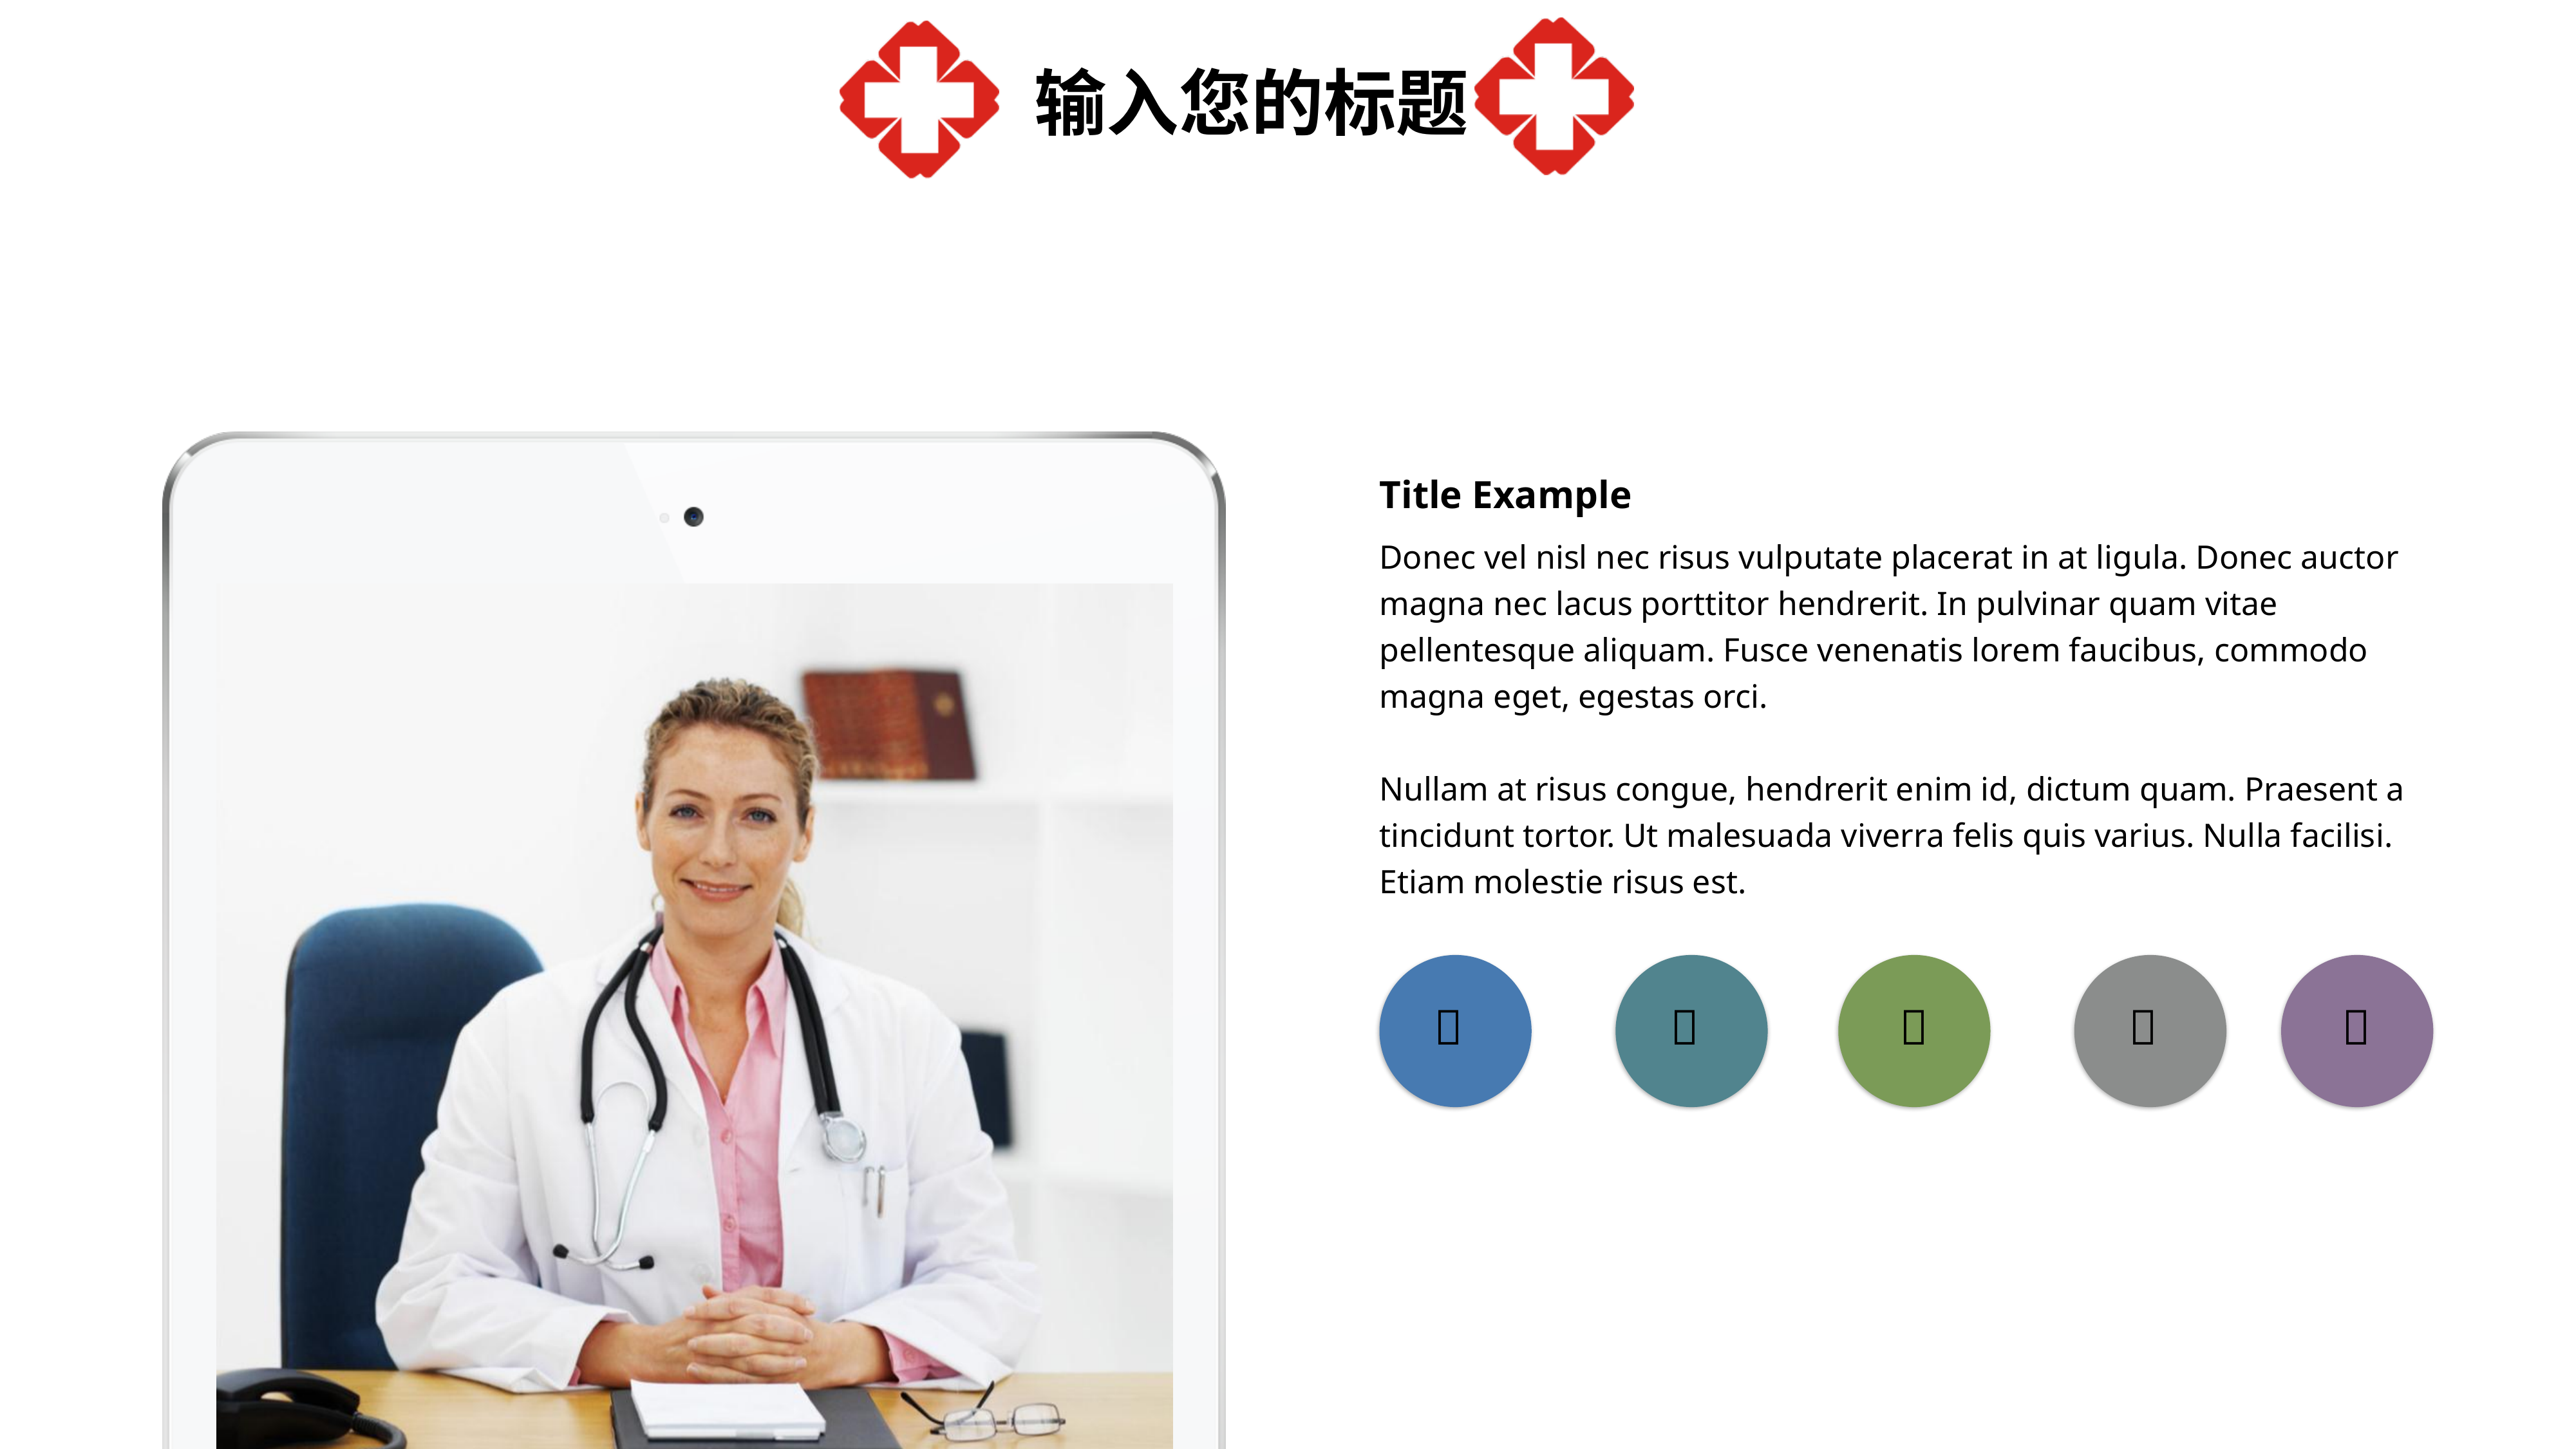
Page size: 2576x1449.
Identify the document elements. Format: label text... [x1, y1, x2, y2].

list Title Example [1379, 457, 2434, 529]
list  [2085, 978, 2215, 1074]
picture [839, 20, 999, 178]
list  [1626, 978, 1756, 1074]
picture [162, 431, 1226, 1449]
list  [1390, 978, 1520, 1074]
list  [2292, 978, 2421, 1074]
list  [1849, 978, 1979, 1074]
picture [1474, 17, 1634, 176]
text_box 输入您的标题 [1002, 52, 1471, 149]
list Donec vel nisl nec risus vulputate placerat in at ligula. Donec auctor magna nec lacus porttitor hendrerit. In pulvinar quam vitae pellentesque aliquam. Fusce venenatis lorem faucibus, commodo magna eget, egestas orci. Nullam at risus congue, hendrerit enim id, dictum quam. Praesent a tincidunt tortor. Ut malesuada viverra felis quis varius. Nulla facilisi. Etiam molestie risus est. [1379, 529, 2434, 921]
